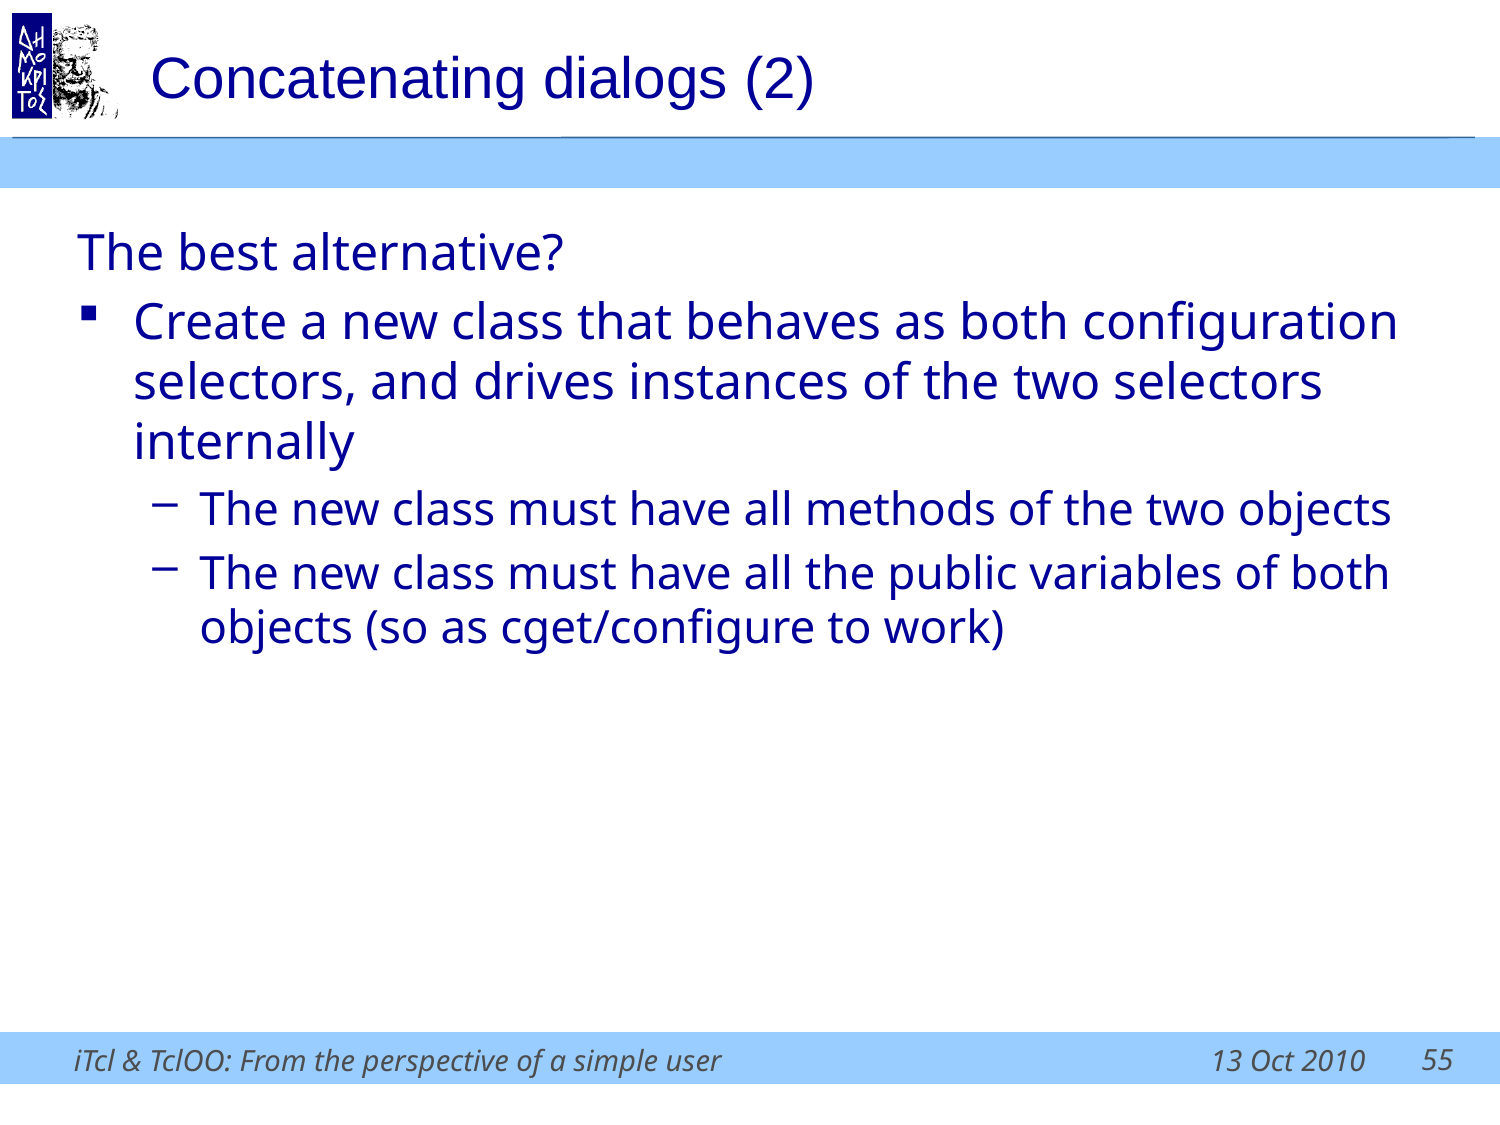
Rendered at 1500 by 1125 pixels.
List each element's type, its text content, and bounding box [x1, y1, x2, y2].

list The best alternative? Create a new class that behaves as both configuration selectors, and drives instances of the two selectors internally The new class must have all methods of the two objects The new class must have all the public variables of both objects (so as cget/configure to work) [62, 212, 1438, 1001]
slide_number 55 [1399, 1033, 1476, 1084]
picture [11, 13, 118, 120]
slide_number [1190, 1034, 1381, 1086]
title Concatenating dialogs (2) [135, 12, 1476, 138]
footer iTcl & TclOO: From the perspective of a simple user [58, 1034, 1190, 1086]
